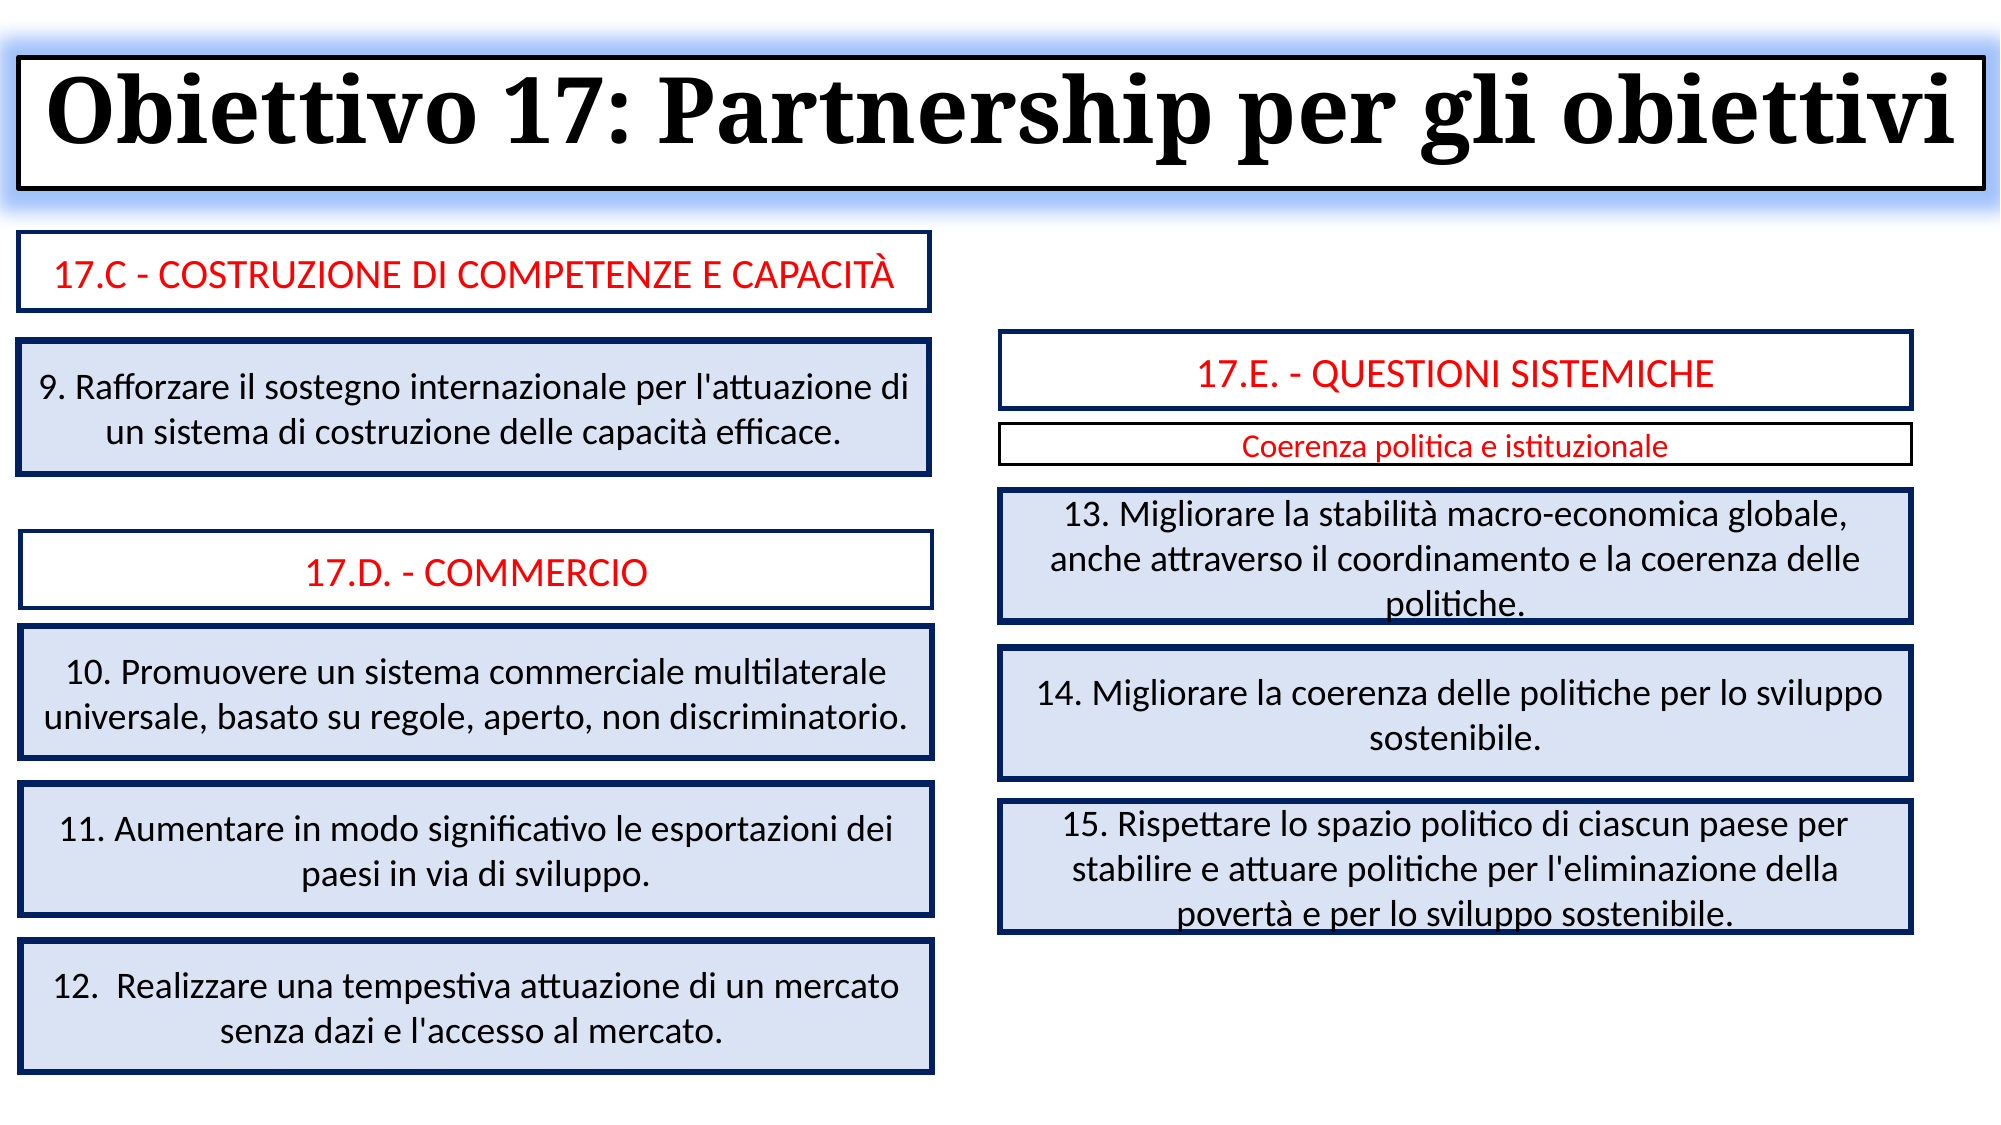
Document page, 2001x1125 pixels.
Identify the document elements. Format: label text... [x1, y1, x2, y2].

text_box 9. Rafforzare il sostegno internazionale per l'attuazione di un sistema di costruzione delle capacità efficace. [18, 339, 930, 475]
text_box Obiettivo 17: Partnership per gli obiettivi [18, 57, 1985, 189]
text_box 15. Rispettare lo spazio politico di ciascun paese per stabilire e attuare politiche per l'eliminazione della povertà e per lo sviluppo sostenibile. [999, 800, 1912, 933]
text_box 17.D. - COMMERCIO [20, 530, 933, 609]
text_box 10. Promuovere un sistema commerciale multilaterale universale, basato su regole, aperto, non discriminatorio. [20, 625, 933, 759]
text_box 12. Realizzare una tempestiva attuazione di un mercato senza dazi e l'accesso al mercato. [20, 940, 933, 1073]
text_box 17.C - COSTRUZIONE DI COMPETENZE E CAPACITÀ [18, 231, 930, 312]
text_box 13. Migliorare la stabilità macro-economica globale, anche attraverso il coordinamento e la coerenza delle politiche. [999, 489, 1912, 623]
text_box 11. Aumentare in modo significativo le esportazioni dei paesi in via di sviluppo. [20, 782, 933, 916]
text_box Coerenza politica e istituzionale [999, 422, 1912, 466]
text_box 14. Migliorare la coerenza delle politiche per lo sviluppo sostenibile. [999, 646, 1912, 780]
text_box 17.E. - QUESTIONI SISTEMICHE [999, 331, 1912, 410]
